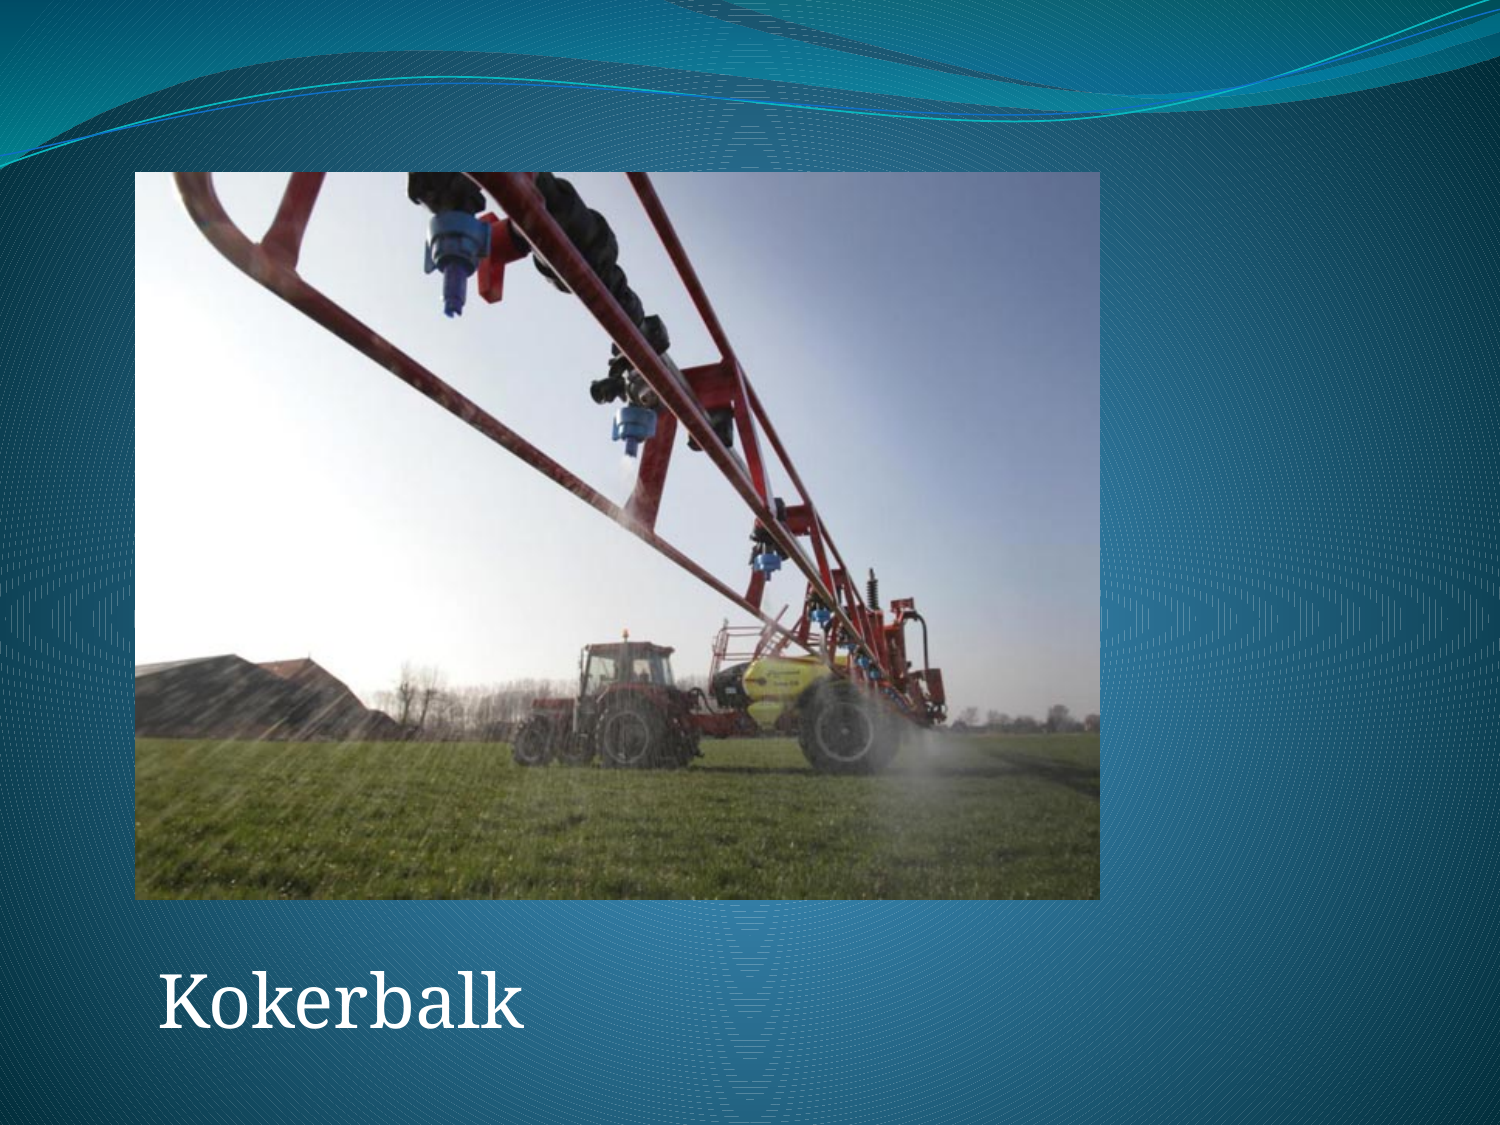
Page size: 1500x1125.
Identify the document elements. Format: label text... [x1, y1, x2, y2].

picture [135, 172, 1101, 900]
text_box Kokerbalk [142, 946, 540, 1052]
